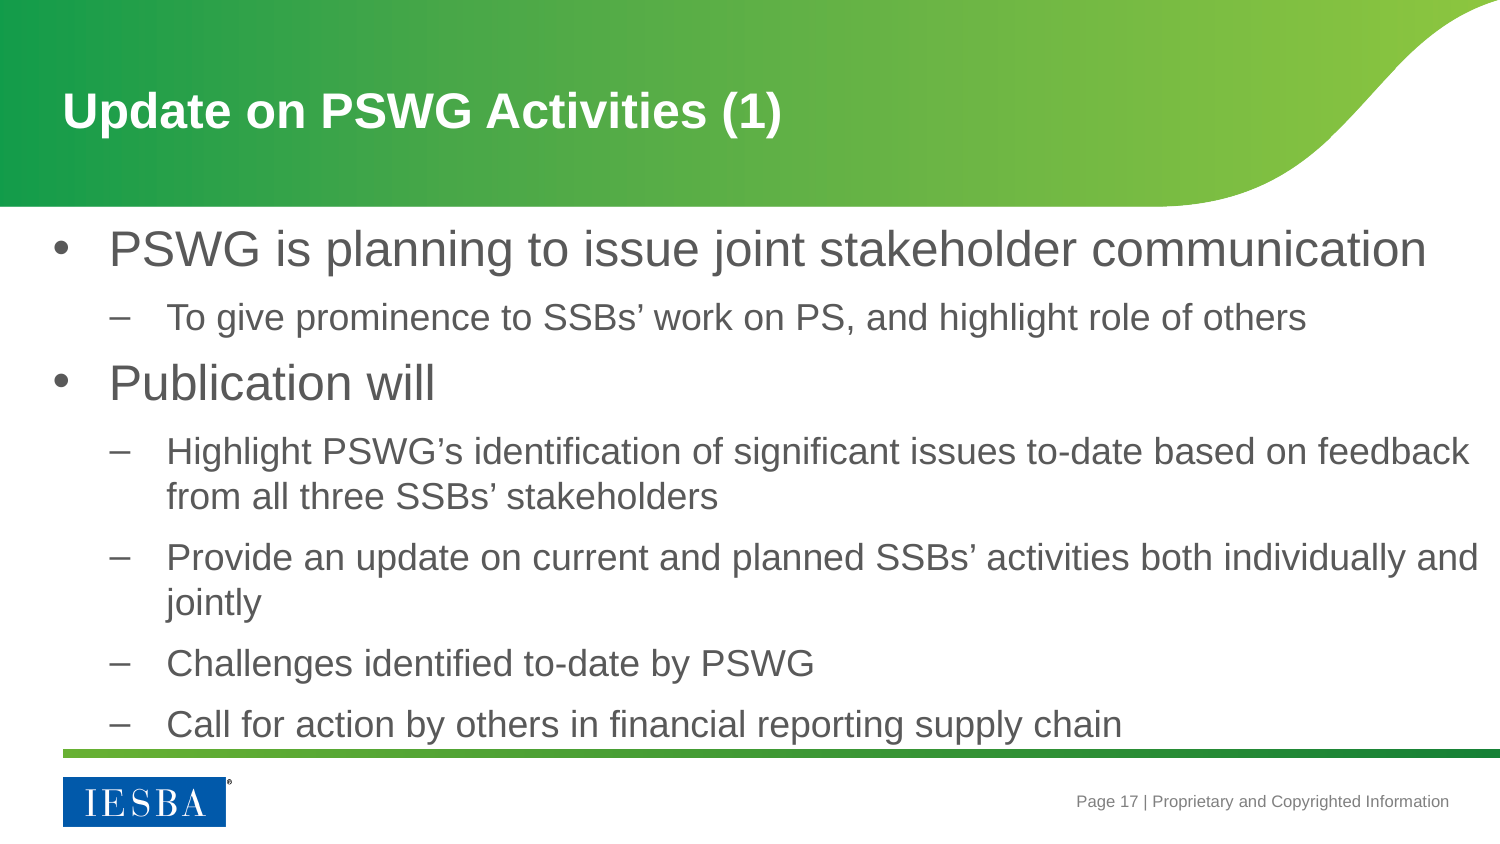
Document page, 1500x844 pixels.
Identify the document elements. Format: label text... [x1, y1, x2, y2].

picture [63, 777, 232, 827]
title Update on PSWG Activities (1) [62, 75, 1300, 142]
picture [0, 0, 1500, 207]
list PSWG is planning to issue joint stakeholder communication To give prominence to SSBs’ work on PS, and highlight role of others Publication will Highlight PSWG’s identification of significant issues to-date based on feedback from all three SSBs’ stakeholders Provide an update on current and planned SSBs’ activities both individually and jointly Challenges identified to-date by PSWG Call for action by others in financial reporting supply chain [37, 209, 1500, 772]
